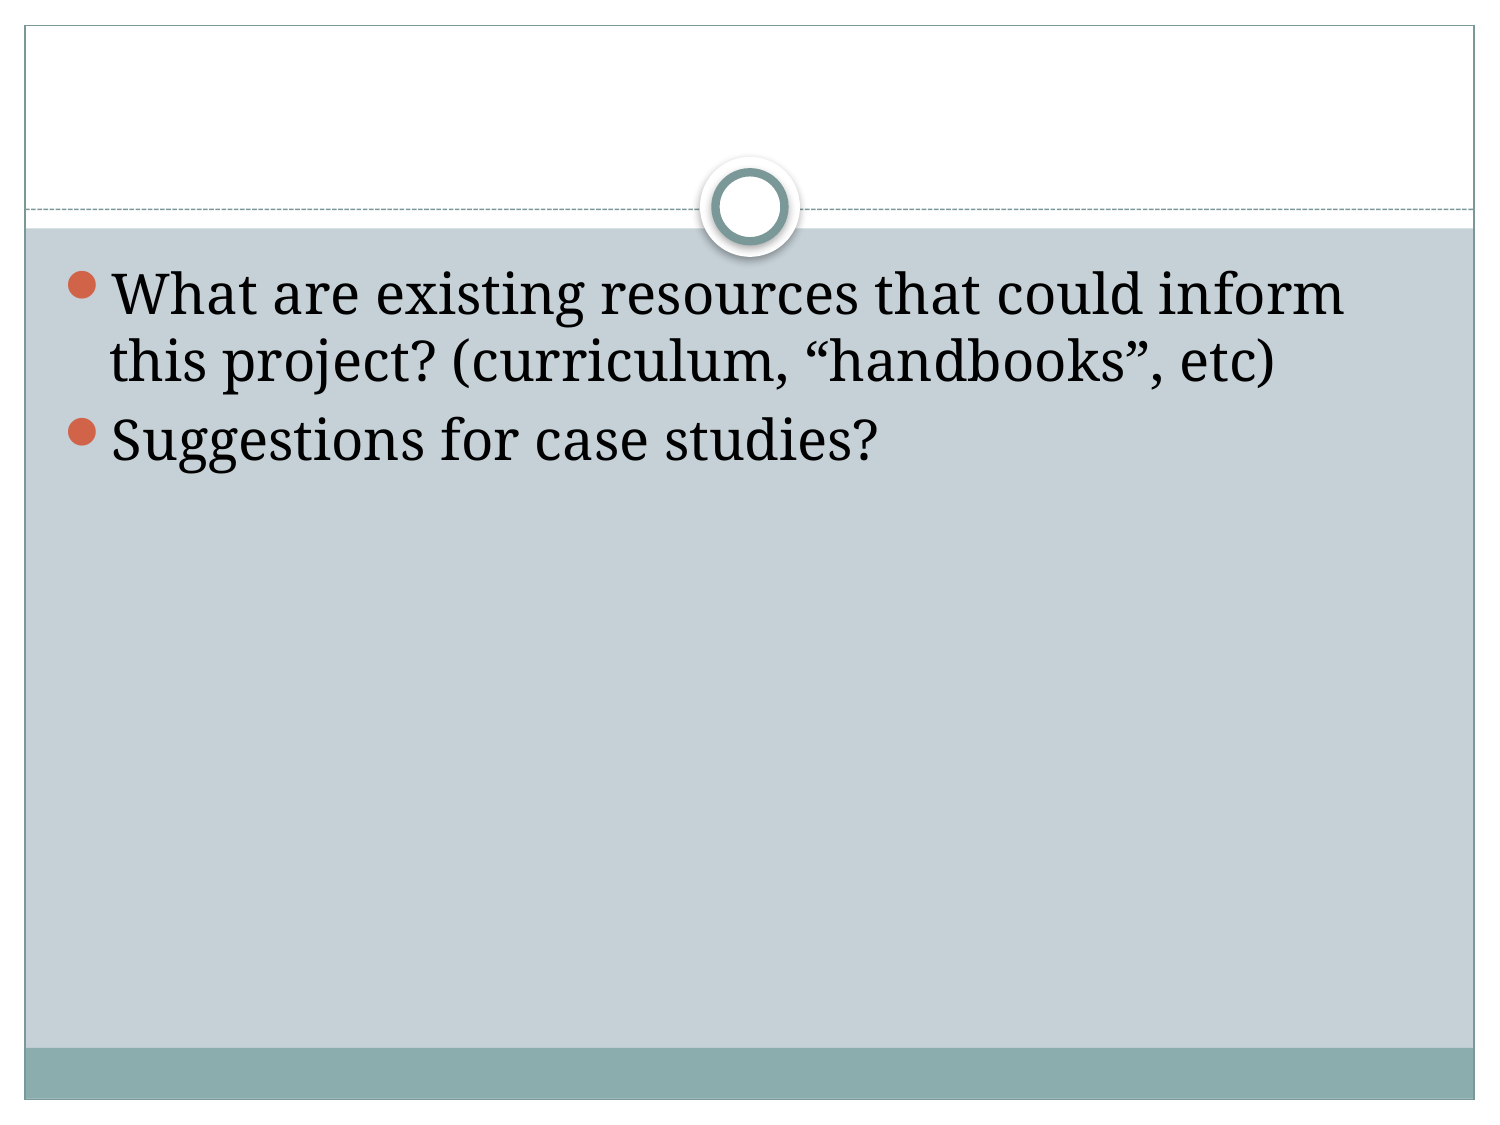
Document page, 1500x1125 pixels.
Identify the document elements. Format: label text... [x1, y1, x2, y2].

list What are existing resources that could inform this project? (curriculum, “handbooks”, etc) Suggestions for case studies? [49, 250, 1445, 1001]
